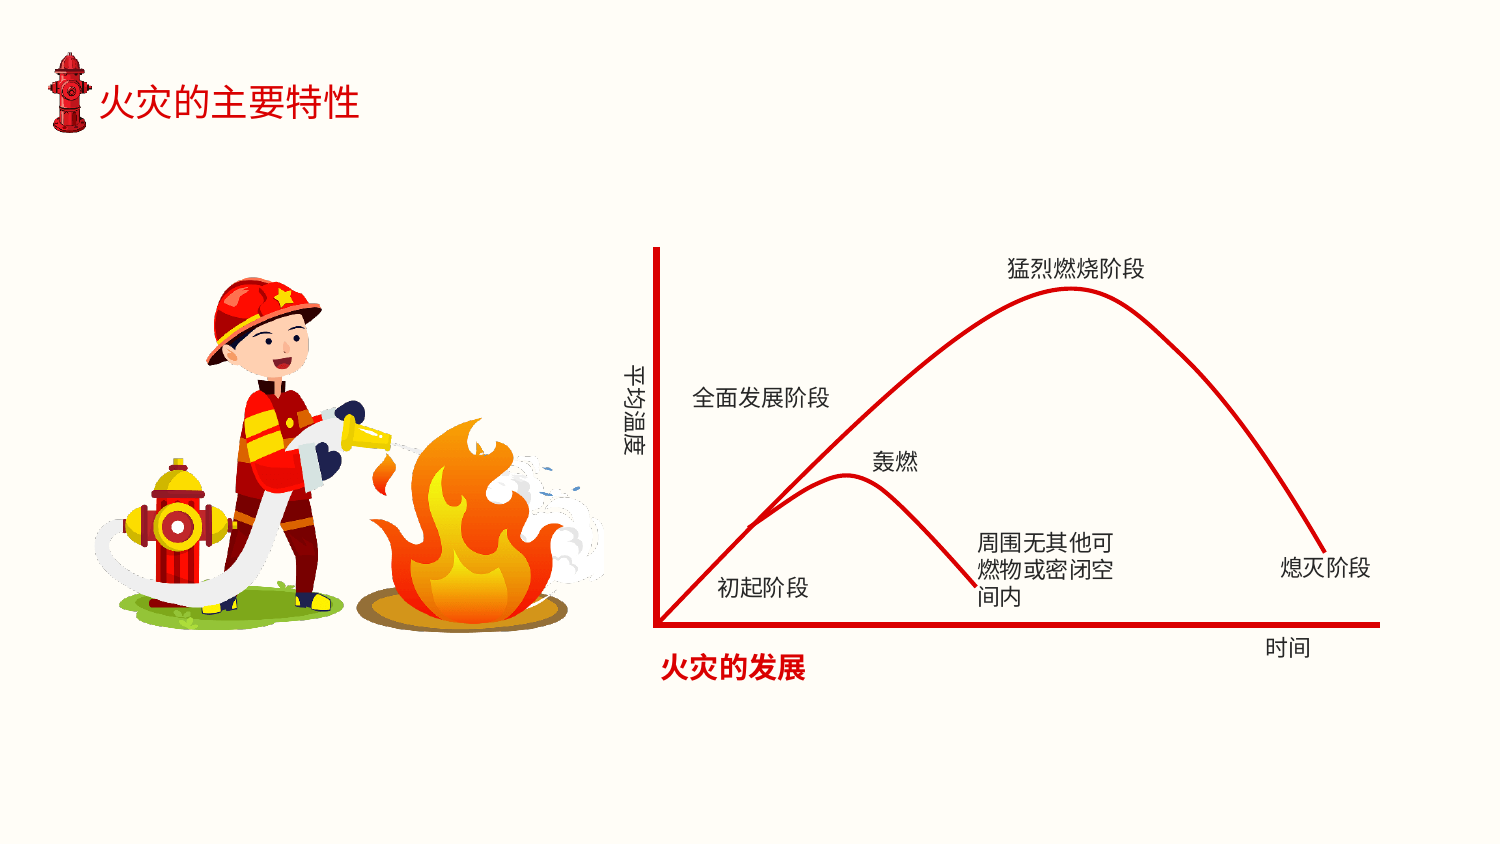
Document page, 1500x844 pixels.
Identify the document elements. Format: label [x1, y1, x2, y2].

text_box [604, 246, 1388, 693]
picture [87, 209, 604, 726]
picture [37, 46, 102, 137]
